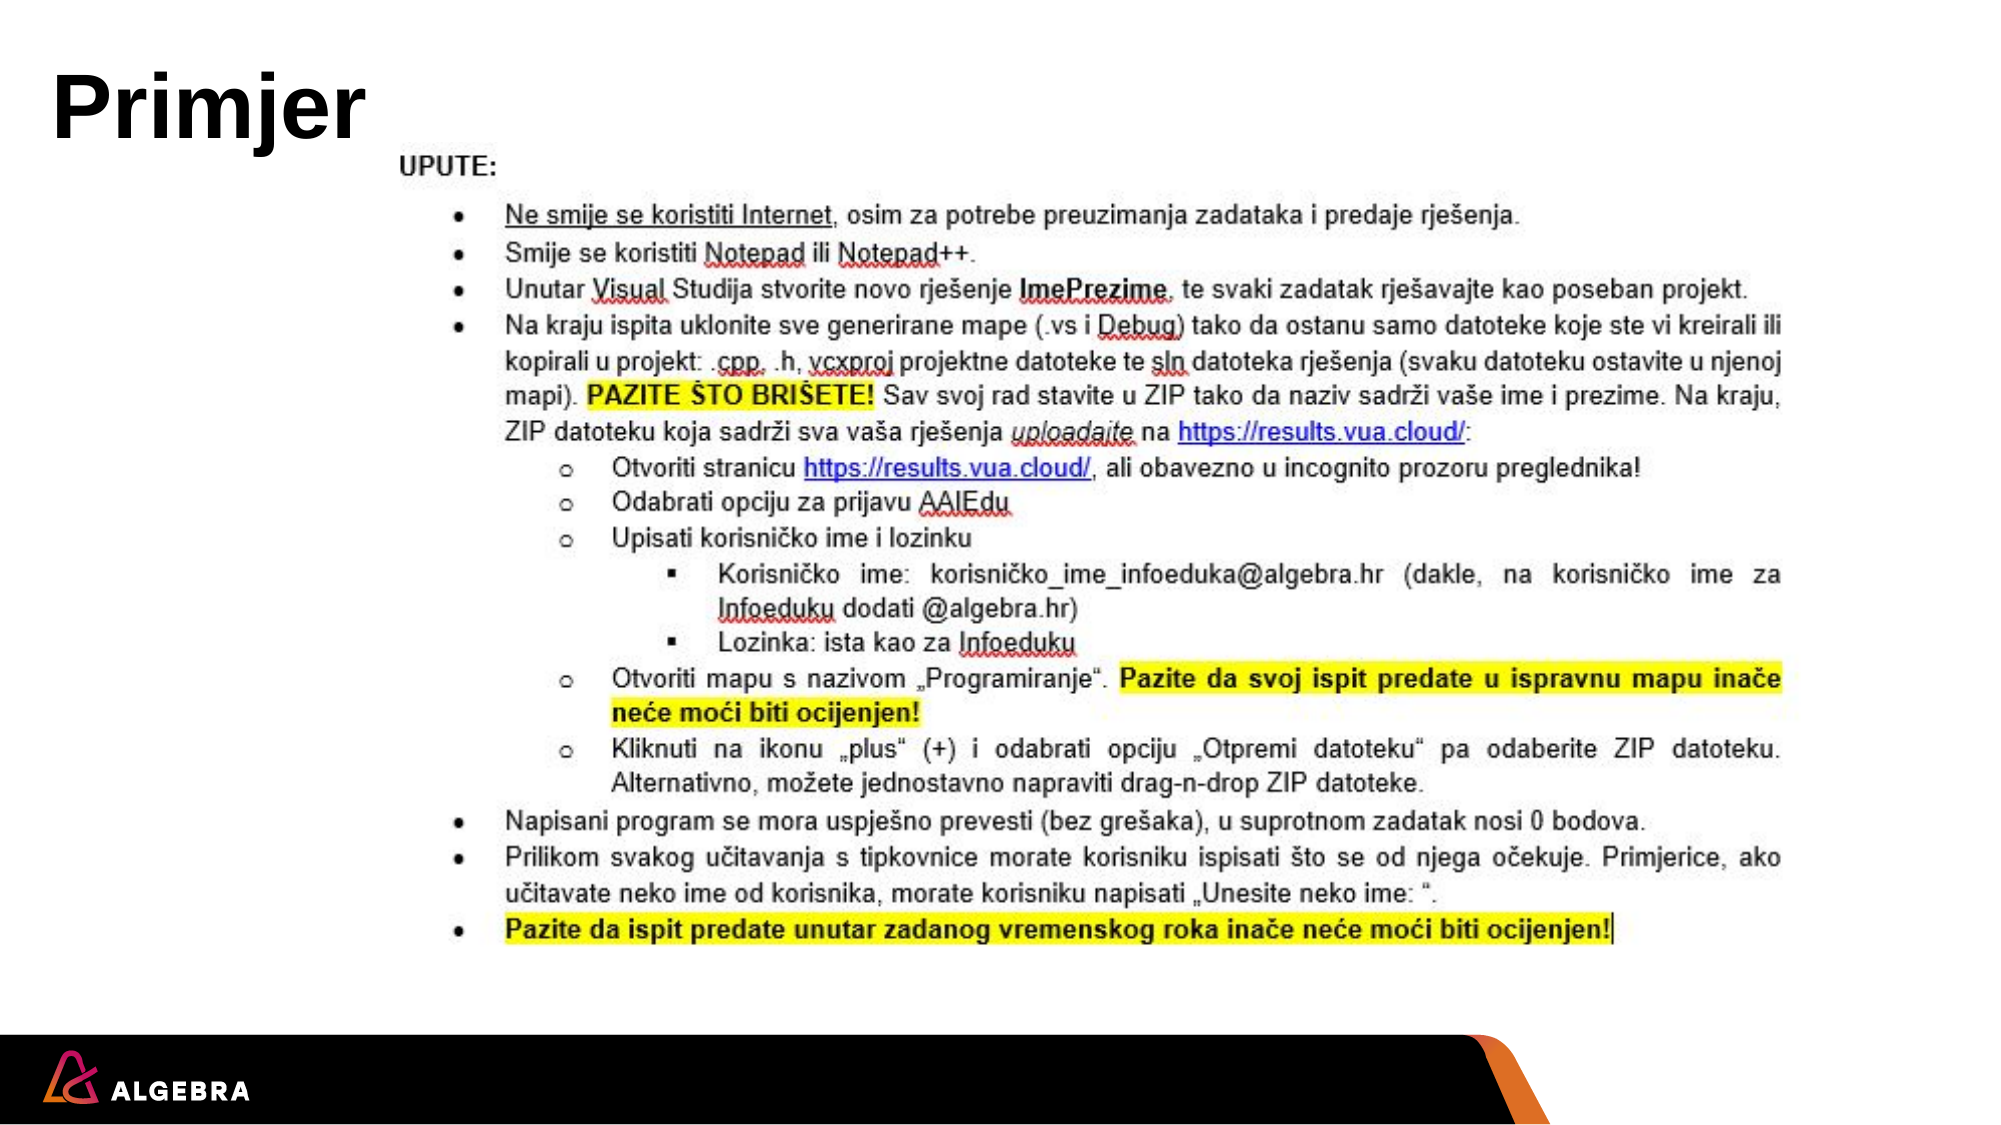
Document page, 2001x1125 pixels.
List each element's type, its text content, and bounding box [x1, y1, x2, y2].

title Primjer [36, 0, 809, 218]
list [385, 142, 1829, 983]
picture [0, 1034, 1733, 1125]
